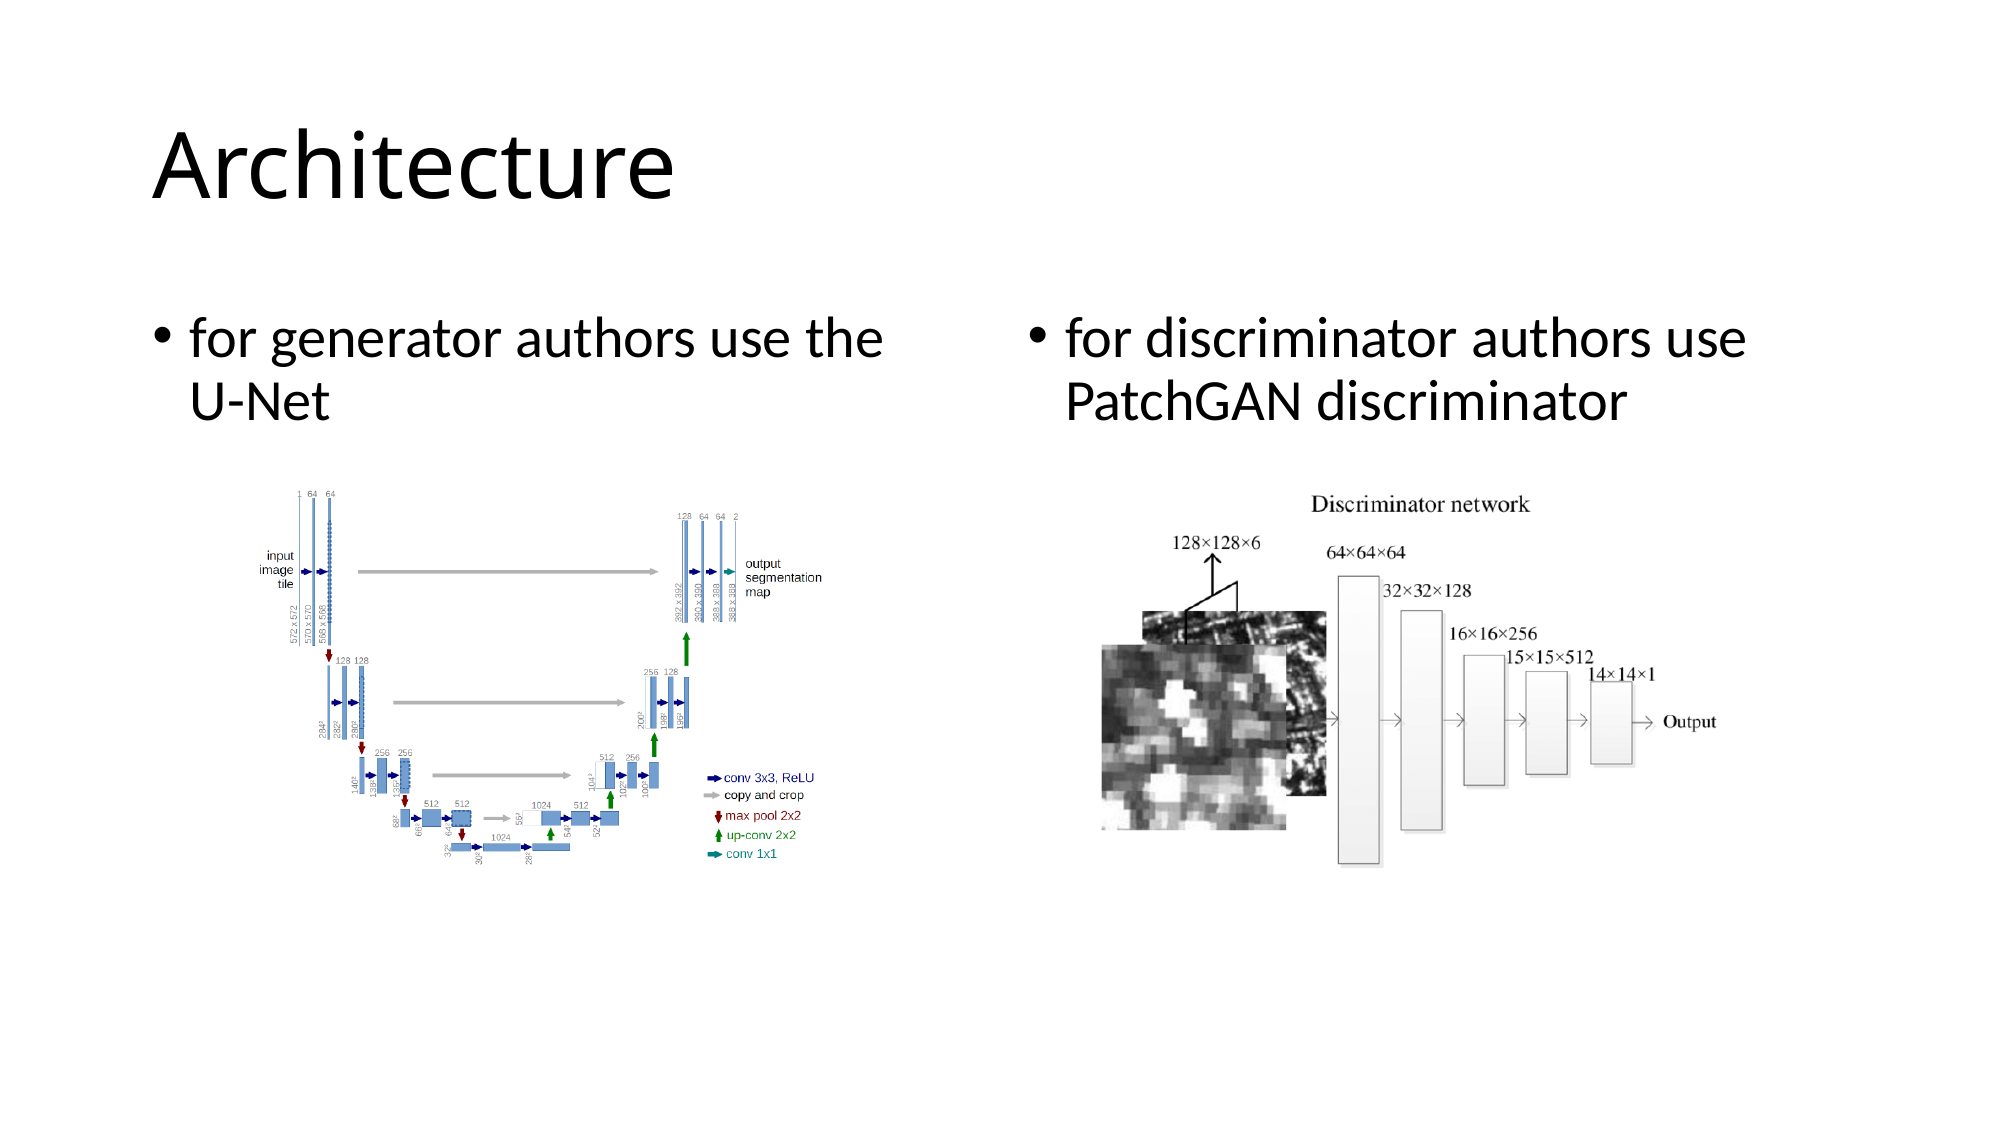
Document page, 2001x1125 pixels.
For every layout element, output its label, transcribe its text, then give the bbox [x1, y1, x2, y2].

list for discriminator authors use PatchGAN discriminator [1012, 299, 1863, 1014]
picture [1047, 486, 1765, 923]
title Architecture [137, 59, 1863, 278]
list for generator authors use the U-Net [137, 299, 988, 1014]
picture [252, 486, 826, 869]
